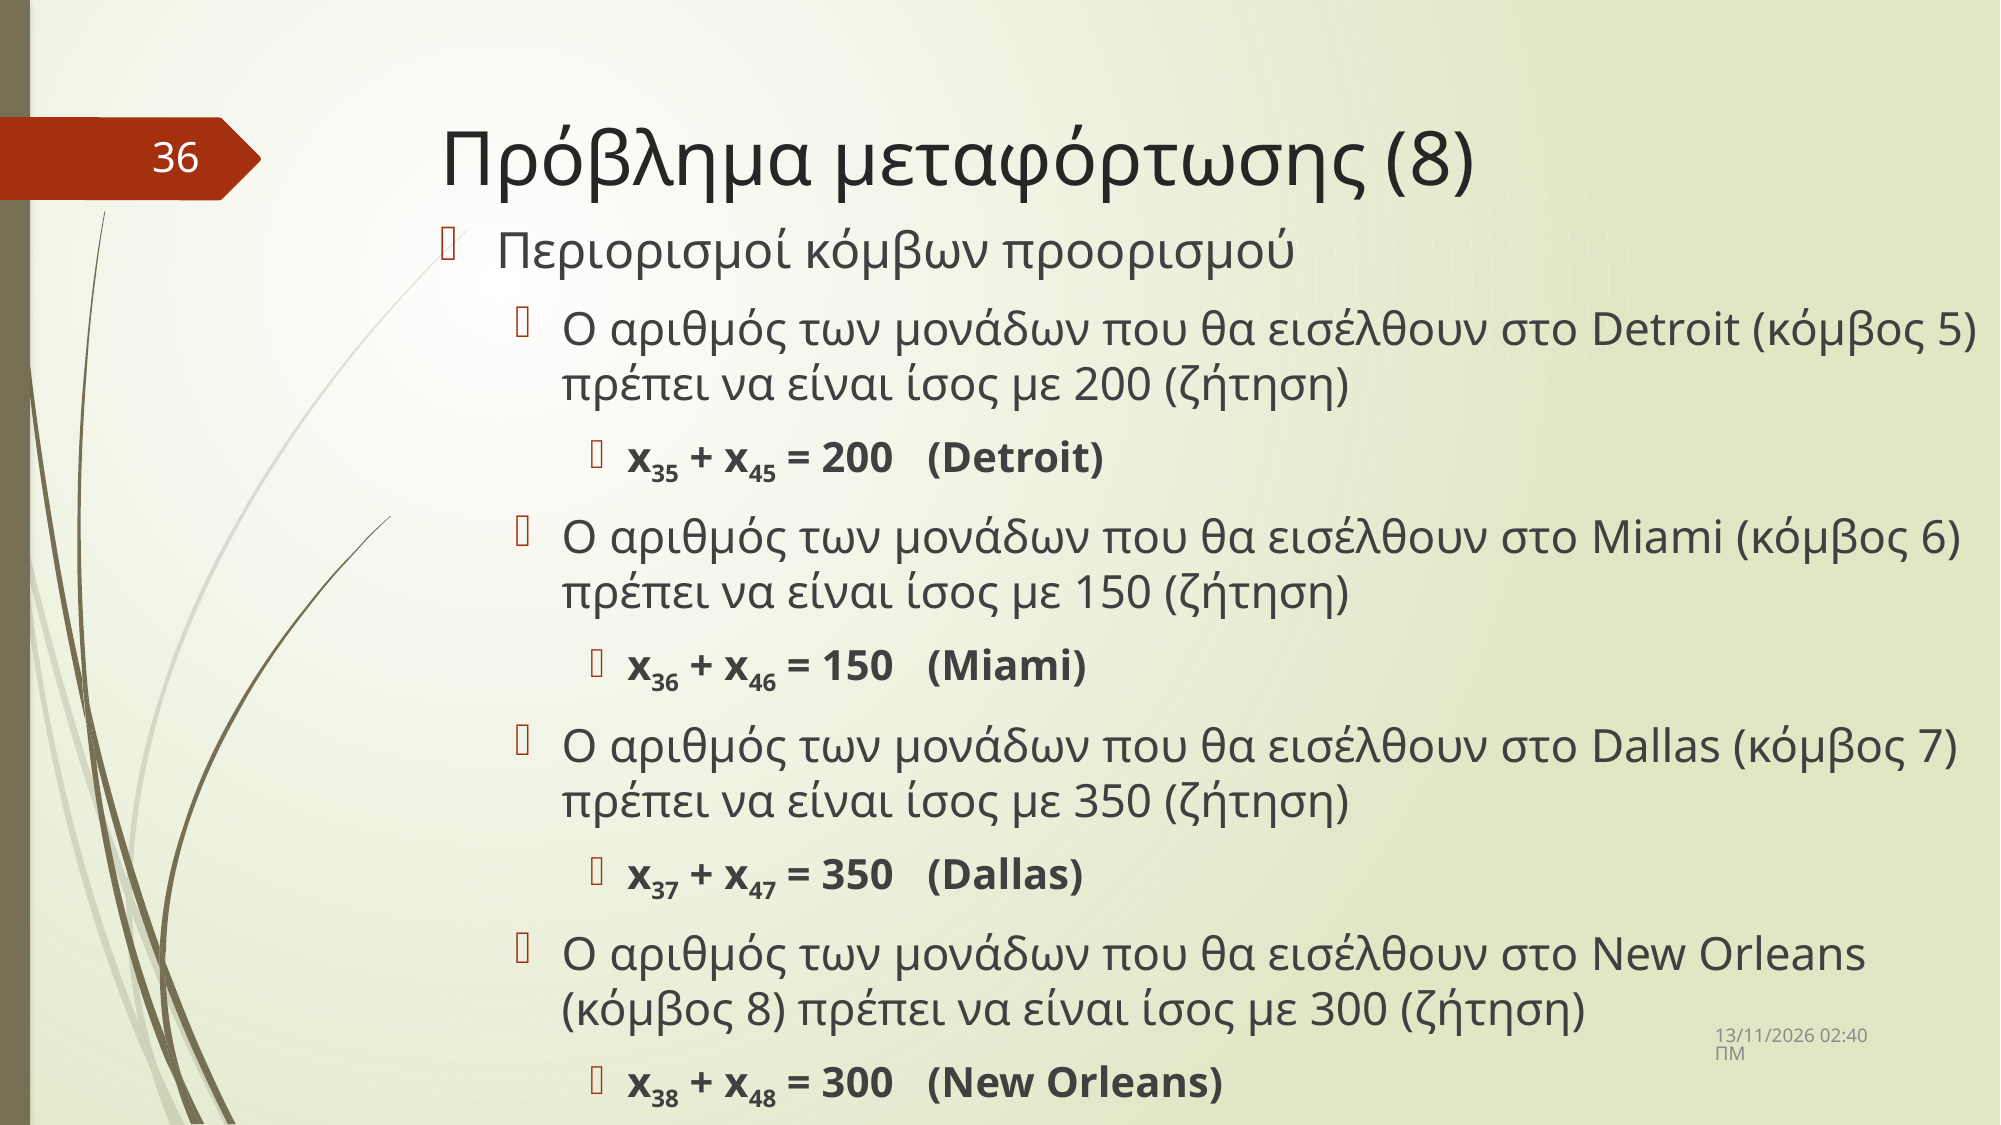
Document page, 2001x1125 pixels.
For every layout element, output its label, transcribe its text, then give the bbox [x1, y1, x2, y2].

list Περιορισμοί κόμβων προορισμού Ο αριθμός των μονάδων που θα εισέλθουν στο Detroit (κόμβος 5) πρέπει να είναι ίσος με 200 (ζήτηση) x35 + x45 = 200 (Detroit) Ο αριθμός των μονάδων που θα εισέλθουν στο Miami (κόμβος 6) πρέπει να είναι ίσος με 150 (ζήτηση) x36 + x46 = 150 (Miami) Ο αριθμός των μονάδων που θα εισέλθουν στο Dallas (κόμβος 7) πρέπει να είναι ίσος με 350 (ζήτηση) x37 + x47 = 350 (Dallas) Ο αριθμός των μονάδων που θα εισέλθουν στο New Orleans (κόμβος 8) πρέπει να είναι ίσος με 300 (ζήτηση) x38 + x48 = 300 (New Orleans) [424, 211, 2000, 1125]
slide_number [1699, 1005, 1888, 1067]
slide_number 36 [87, 129, 216, 190]
title Πρόβλημα μεταφόρτωσης (8) [425, 102, 1888, 211]
